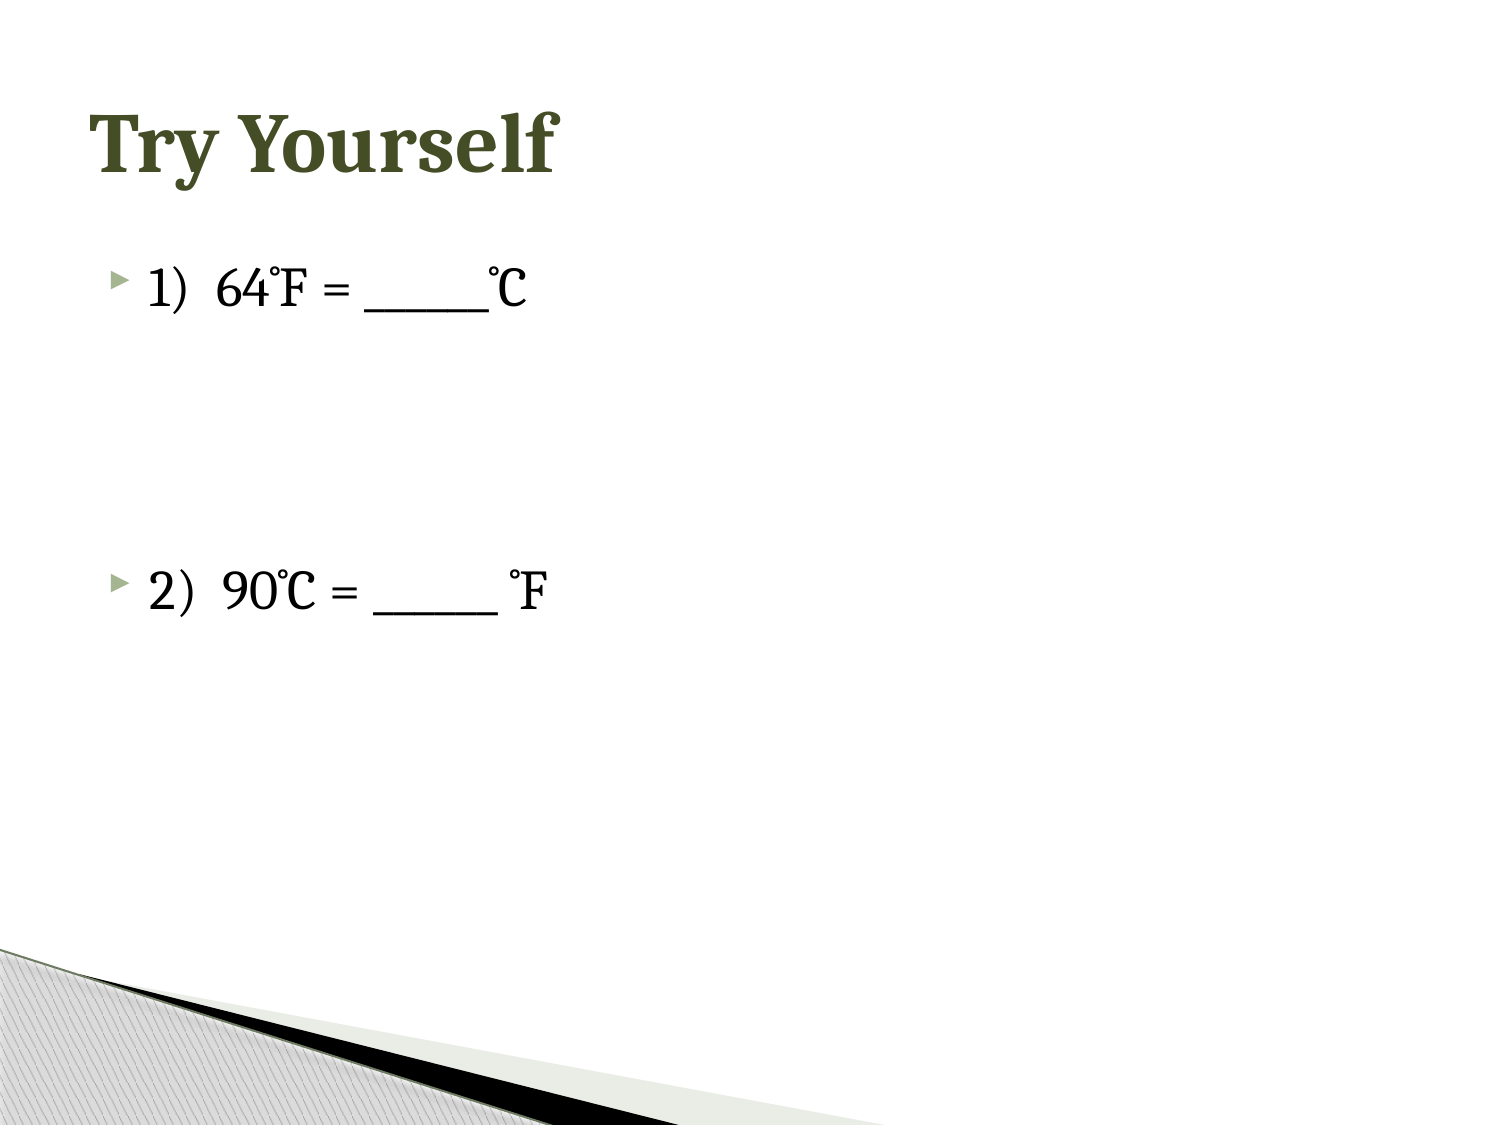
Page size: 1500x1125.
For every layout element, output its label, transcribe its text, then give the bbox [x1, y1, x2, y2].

title Try Yourself [75, 45, 1425, 233]
list 1) 64˚F = ______˚C 2) 90˚C = ______ ˚F [75, 243, 1425, 986]
